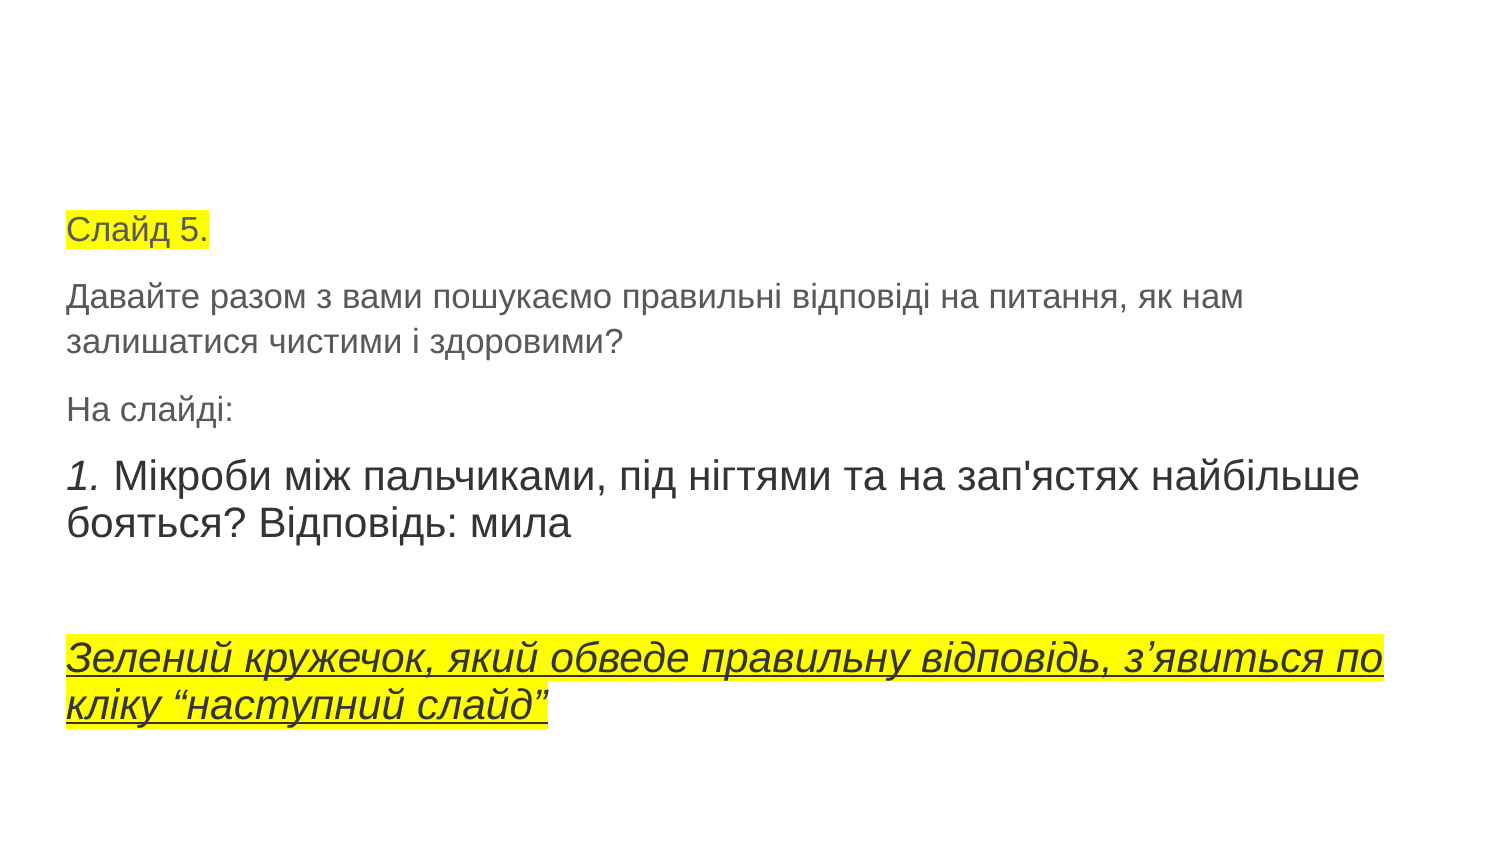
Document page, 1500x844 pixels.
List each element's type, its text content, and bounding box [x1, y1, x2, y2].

list Слайд 5. Давайте разом з вами пошукаємо правильні відповіді на питання, як нам залишатися чистими і здоровими? На слайді: 1. Мікроби між пальчиками, під нігтями та на зап'ястях найбільше бояться? Відповідь: мила Зелений кружечок, який обведе правильну відповідь, зʼявиться по кліку “наступний слайд” [51, 189, 1449, 750]
